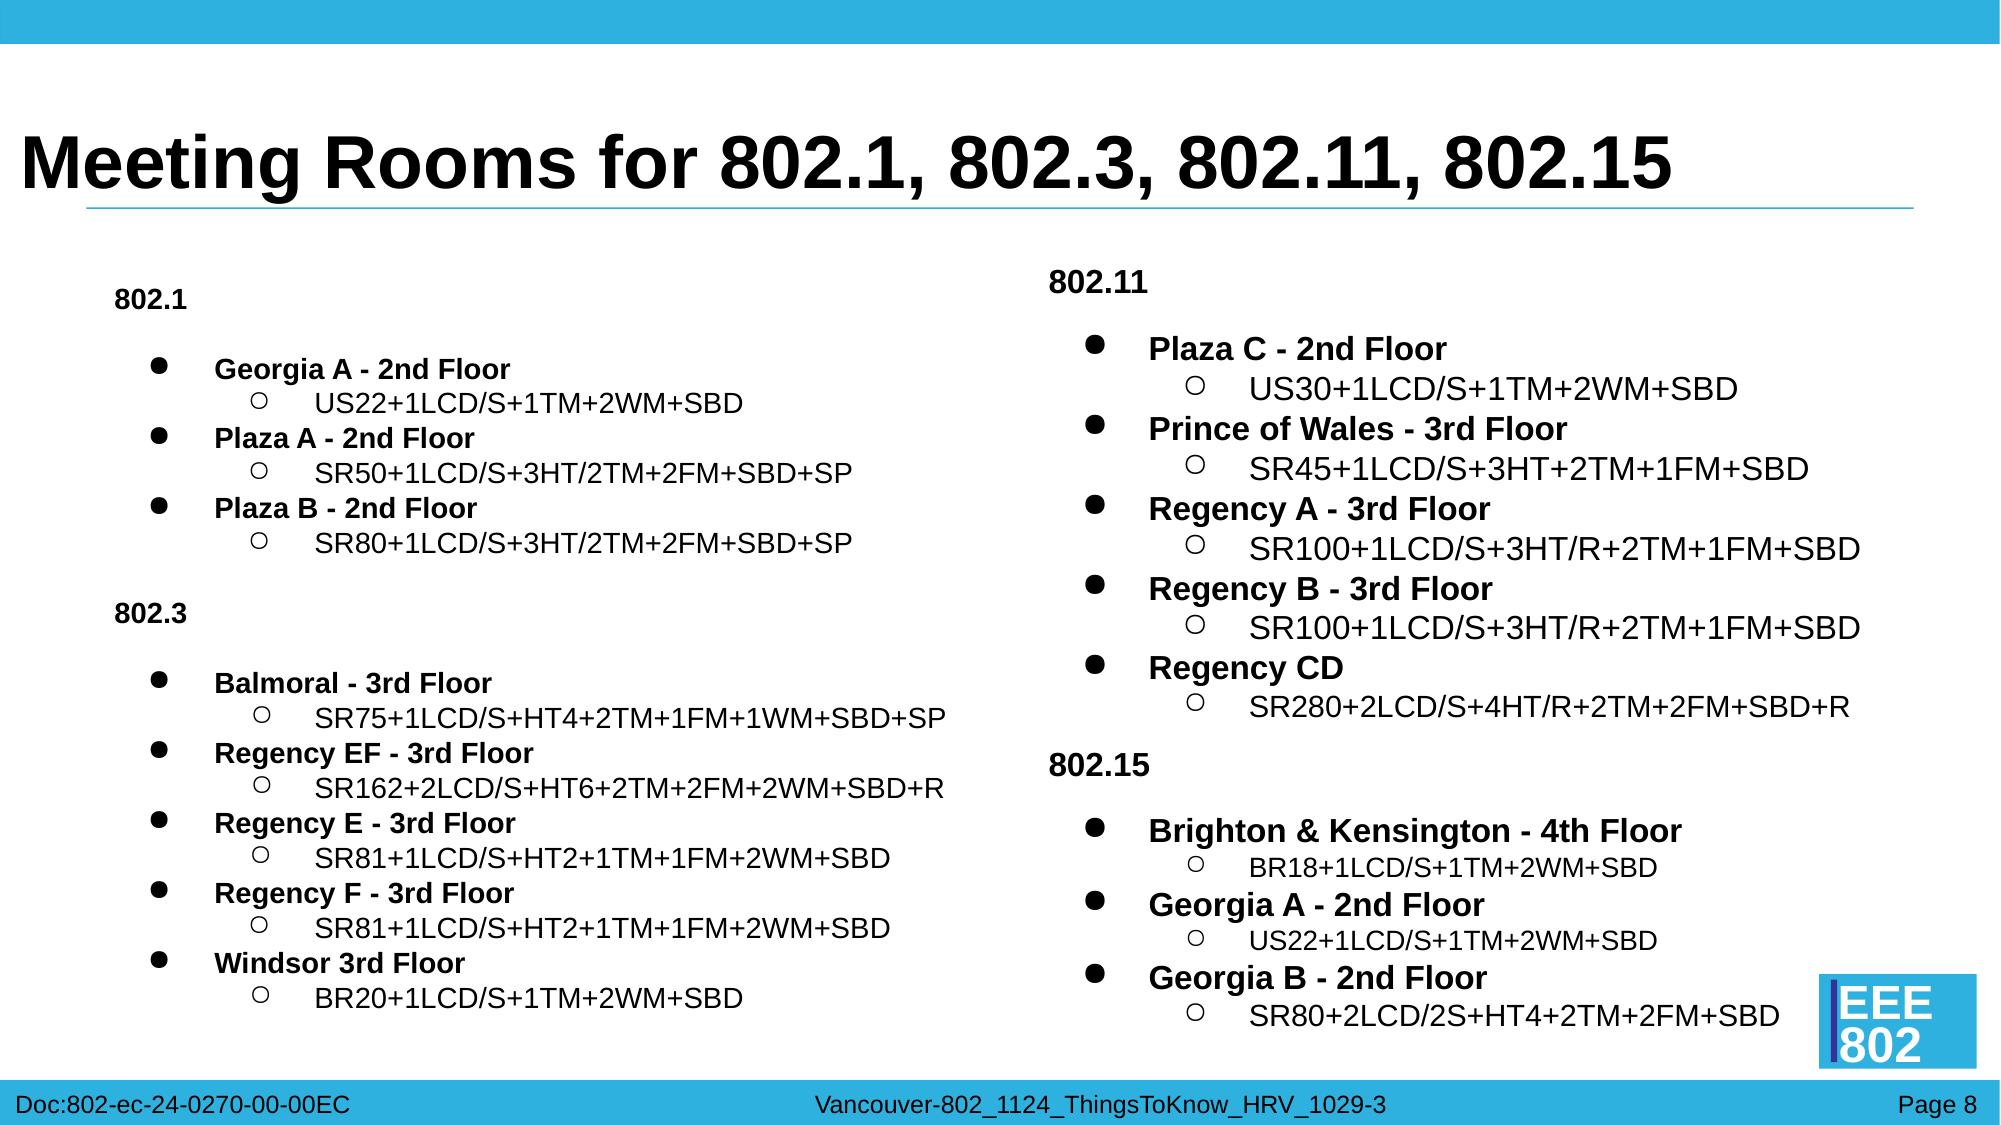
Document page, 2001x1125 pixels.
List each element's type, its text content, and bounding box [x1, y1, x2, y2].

text_box 802.1 Georgia A - 2nd Floor US22+1LCD/S+1TM+2WM+SBD Plaza A - 2nd Floor SR50+1LCD/S+3HT/2TM+2FM+SBD+SP Plaza B - 2nd Floor SR80+1LCD/S+3HT/2TM+2FM+SBD+SP 802.3 Balmoral - 3rd Floor SR75+1LCD/S+HT4+2TM+1FM+1WM+SBD+SP Regency EF - 3rd Floor SR162+2LCD/S+HT6+2TM+2FM+2WM+SBD+R Regency E - 3rd Floor SR81+1LCD/S+HT2+1TM+1FM+2WM+SBD Regency F - 3rd Floor SR81+1LCD/S+HT2+1TM+1FM+2WM+SBD Windsor 3rd Floor BR20+1LCD/S+1TM+2WM+SBD [94, 259, 975, 1035]
text_box 802.11 Plaza C - 2nd Floor US30+1LCD/S+1TM+2WM+SBD Prince of Wales - 3rd Floor SR45+1LCD/S+3HT+2TM+1FM+SBD Regency A - 3rd Floor SR100+1LCD/S+3HT/R+2TM+1FM+SBD Regency B - 3rd Floor SR100+1LCD/S+3HT/R+2TM+1FM+SBD Regency CD SR280+2LCD/S+4HT/R+2TM+2FM+SBD+R 802.15 Brighton & Kensington - 4th Floor BR18+1LCD/S+1TM+2WM+SBD Georgia A - 2nd Floor US22+1LCD/S+1TM+2WM+SBD Georgia B - 2nd Floor SR80+2LCD/2S+HT4+2TM+2FM+SBD [1028, 240, 1909, 1053]
title Meeting Rooms for 802.1, 802.3, 802.11, 802.15 [0, 54, 1864, 263]
